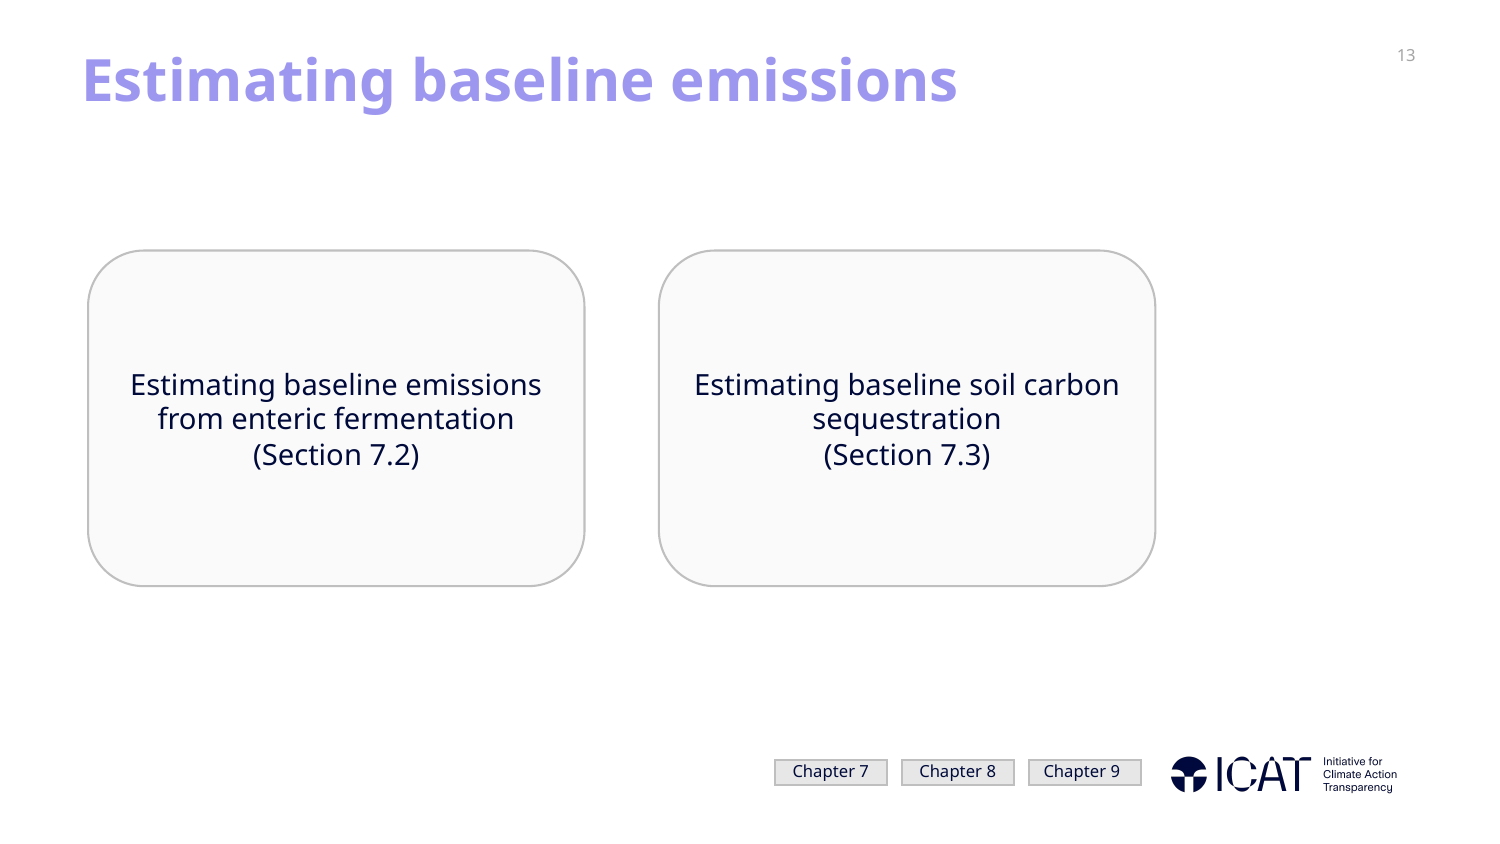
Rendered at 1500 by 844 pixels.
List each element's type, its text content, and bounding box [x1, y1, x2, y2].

title Estimating baseline emissions [51, 35, 1449, 130]
picture [1171, 724, 1430, 824]
text_box [901, 759, 1013, 786]
text_box [1027, 759, 1140, 786]
text_box [776, 759, 887, 786]
text_box Estimating baseline emissions from enteric fermentation (Section 7.2) [88, 250, 585, 587]
text_box Estimating baseline soil carbon sequestration (Section 7.3) [658, 250, 1156, 587]
